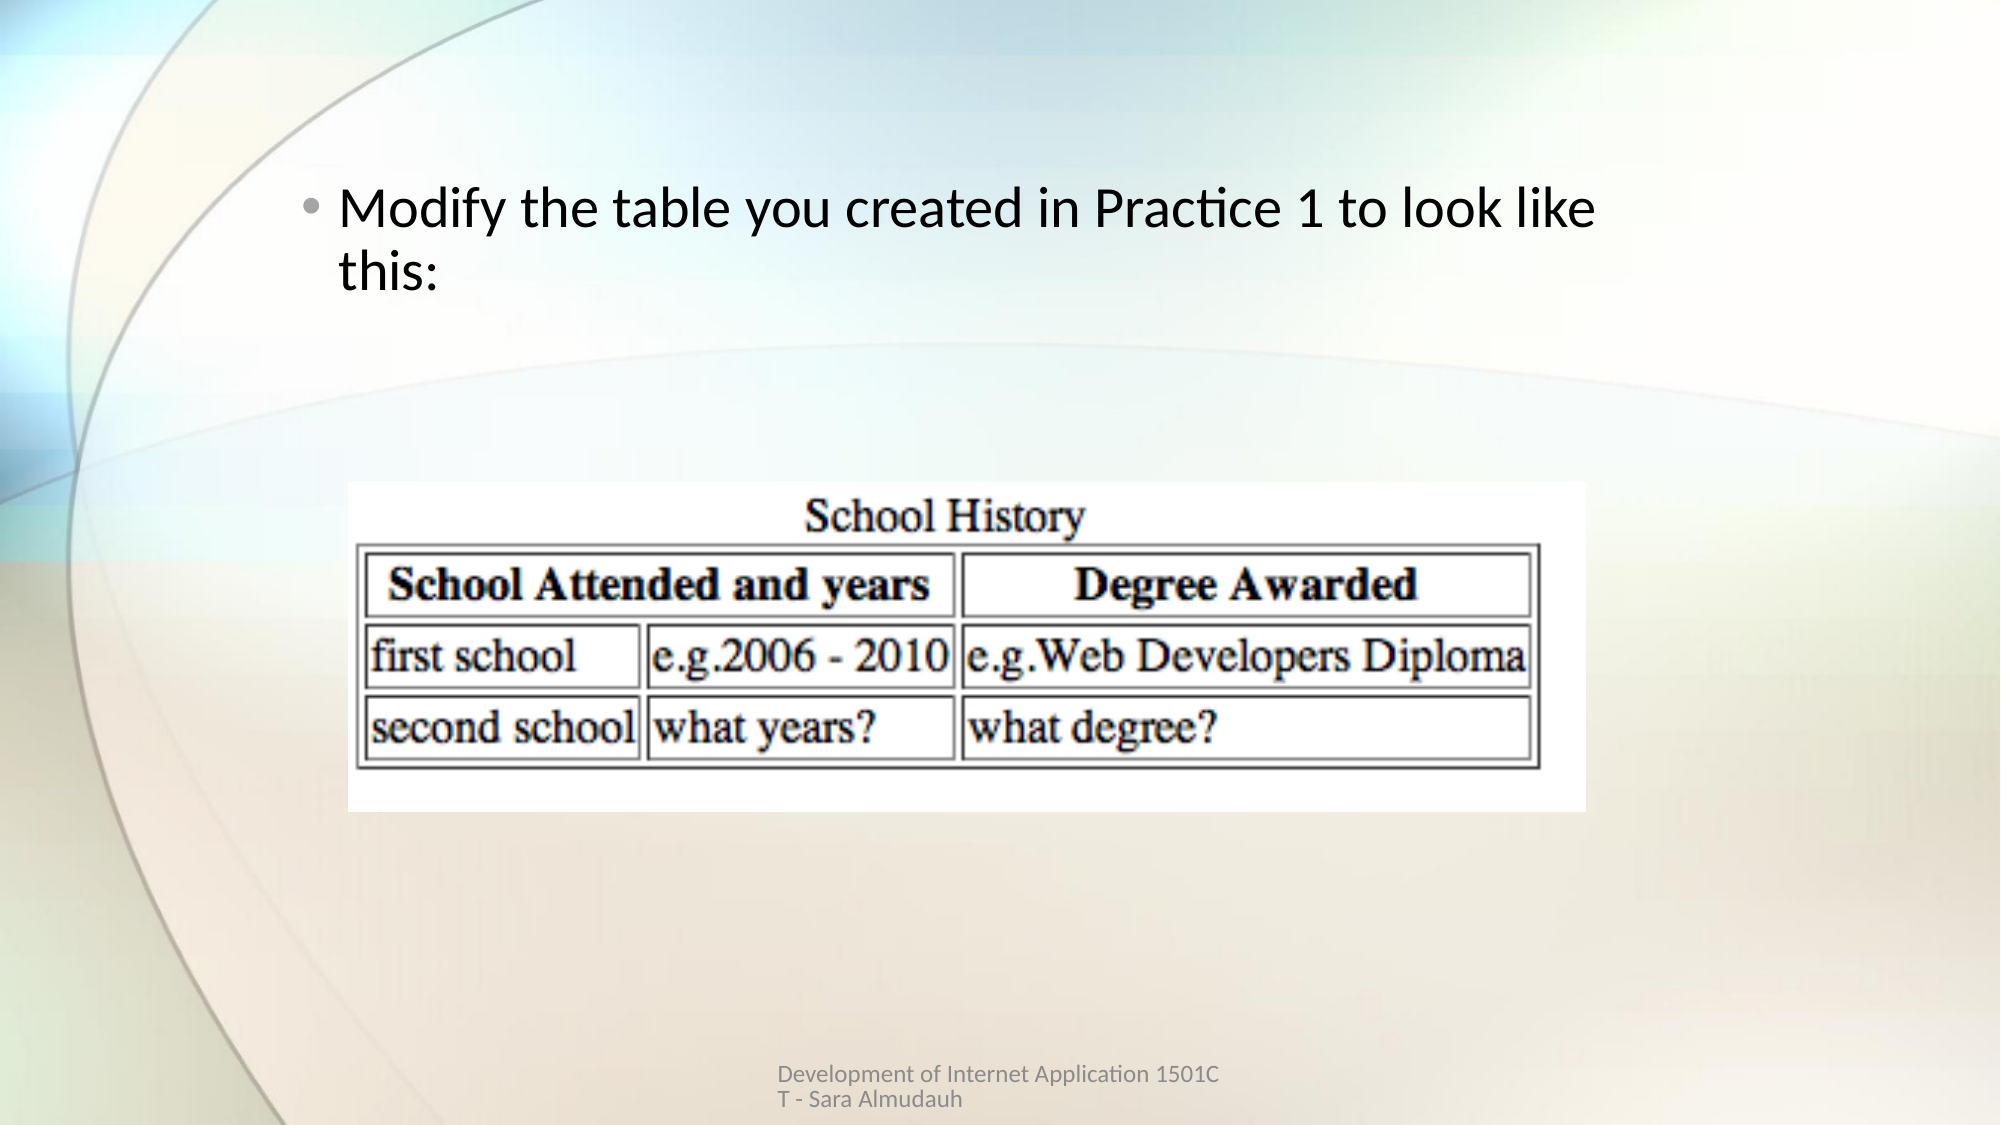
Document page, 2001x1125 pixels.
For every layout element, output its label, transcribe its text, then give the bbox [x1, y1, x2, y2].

footer Development of Internet Application 1501CT - Sara Almudauh [762, 1042, 1238, 1103]
picture [0, 0, 2001, 1125]
list Modify the table you created in Practice 1 to look like this: [286, 169, 1637, 912]
